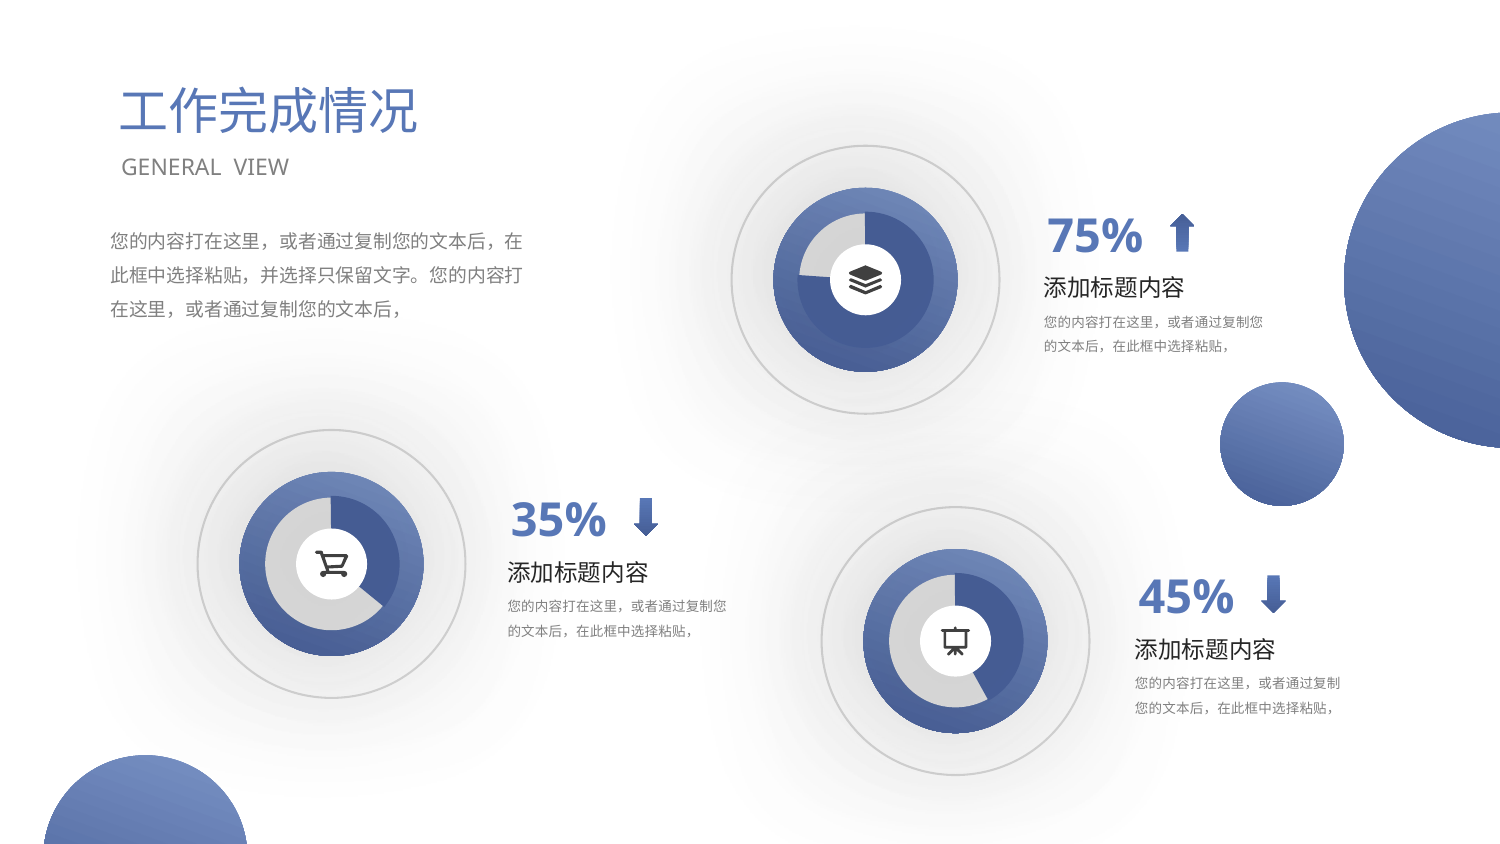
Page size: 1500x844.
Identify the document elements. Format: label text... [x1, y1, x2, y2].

text_box 75% [1032, 197, 1159, 266]
text_box [43, 754, 248, 844]
text_box 您的内容打在这里，或者通过复制您的文本后，在此框中选择粘贴， [1120, 659, 1364, 724]
text_box [1260, 574, 1287, 614]
text_box 您的内容打在这里，或者通过复制您的文本后，在此框中选择粘贴， [1029, 298, 1293, 362]
text_box 您的内容打在这里，或者通过复制您的文本后，在此框中选择粘贴， [492, 582, 748, 647]
text_box 添加标题内容 [492, 550, 694, 582]
text_box [1169, 213, 1196, 253]
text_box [773, 187, 958, 372]
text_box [863, 549, 1048, 734]
text_box 添加标题内容 [1029, 266, 1230, 298]
text_box [632, 497, 660, 537]
text_box [1343, 111, 1500, 449]
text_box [103, 72, 493, 188]
text_box 45% [1123, 559, 1250, 627]
text_box 添加标题内容 [1120, 627, 1321, 659]
text_box [1219, 381, 1345, 507]
text_box 您的内容打在这里，或者通过复制您的文本后，在此框中选择粘贴，并选择只保留文字。您的内容打在这里，或者通过复制您的文本后， [95, 211, 542, 328]
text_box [239, 471, 424, 656]
text_box 35% [496, 482, 623, 550]
